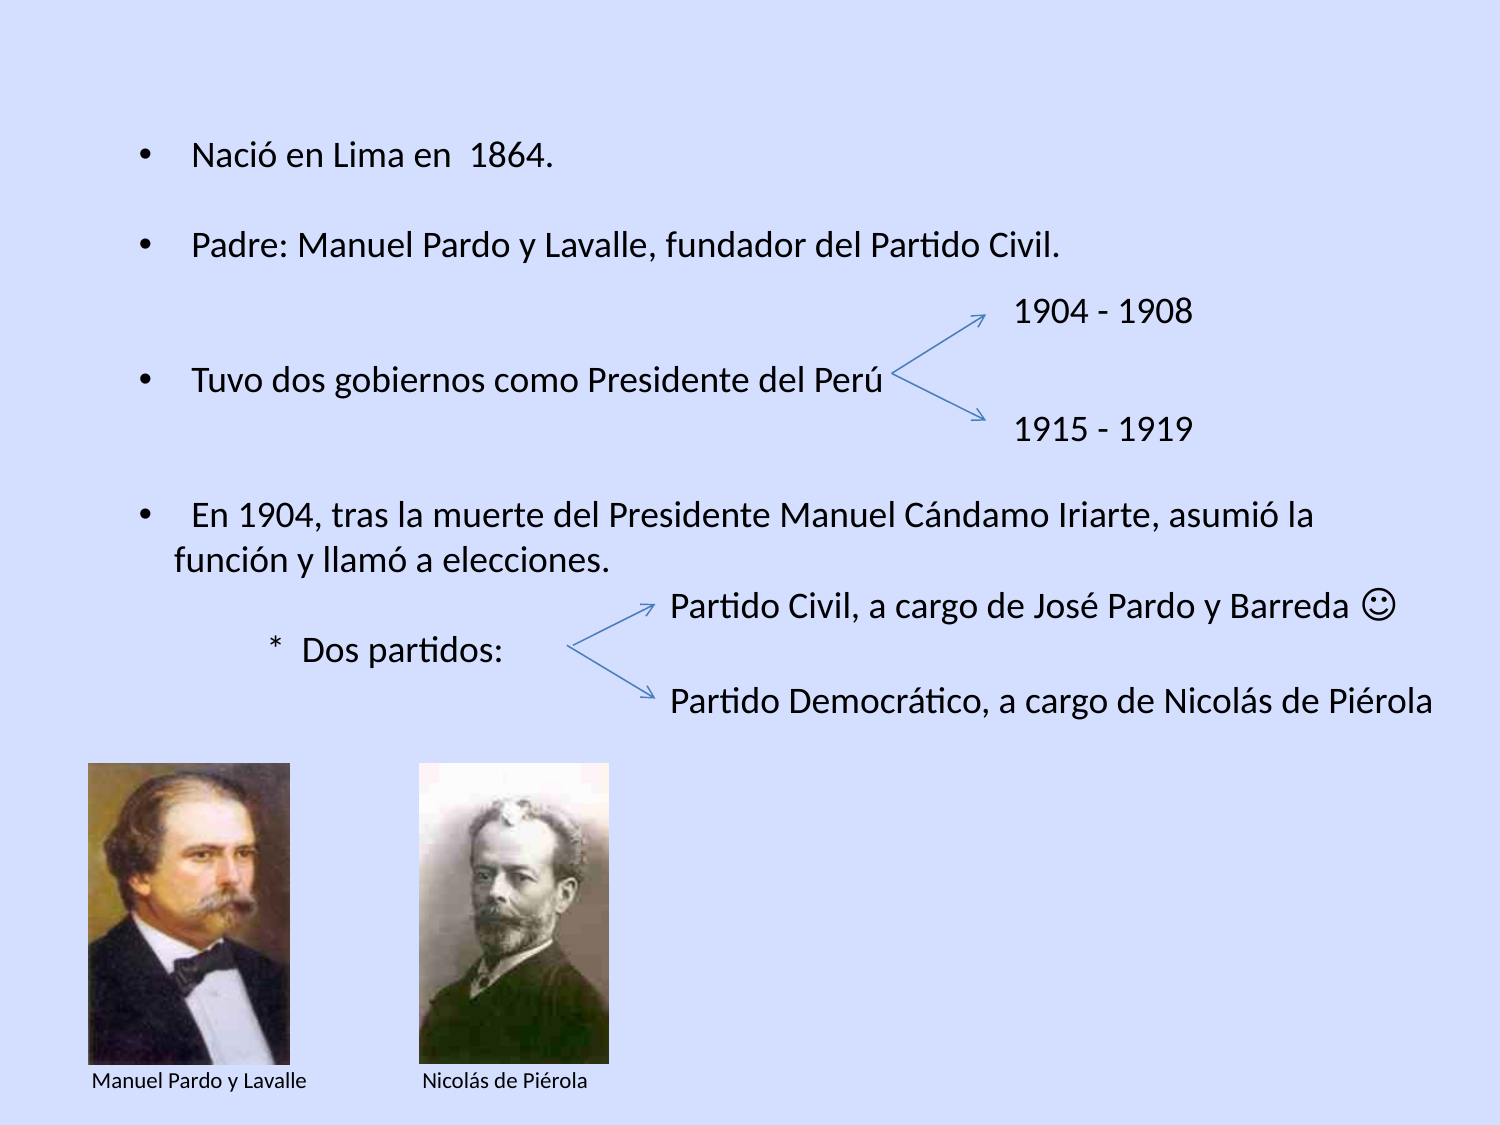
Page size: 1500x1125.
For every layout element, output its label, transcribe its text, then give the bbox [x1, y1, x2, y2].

text_box Nicolás de Piérola [407, 1058, 691, 1101]
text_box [891, 373, 987, 421]
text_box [572, 604, 656, 644]
picture [419, 762, 609, 1064]
text_box 1904 - 1908 [998, 278, 1211, 339]
text_box Partido Democrático, a cargo de Nicolás de Piérola [655, 668, 1483, 729]
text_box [891, 314, 987, 373]
picture [88, 762, 290, 1065]
text_box Manuel Pardo y Lavalle [76, 1058, 349, 1101]
text_box Partido Civil, a cargo de José Pardo y Barreda ☺ [655, 574, 1459, 634]
text_box Nació en Lima en 1864. Padre: Manuel Pardo y Lavalle, fundador del Partido Civil. Tuvo dos gobiernos como Presidente del Perú En 1904, tras la muerte del Presidente Manuel Cándamo Iriarte, asumió la función y llamó a elecciones. * Dos partidos: [123, 78, 1436, 768]
text_box 1915 - 1919 [998, 397, 1211, 457]
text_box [566, 645, 656, 700]
